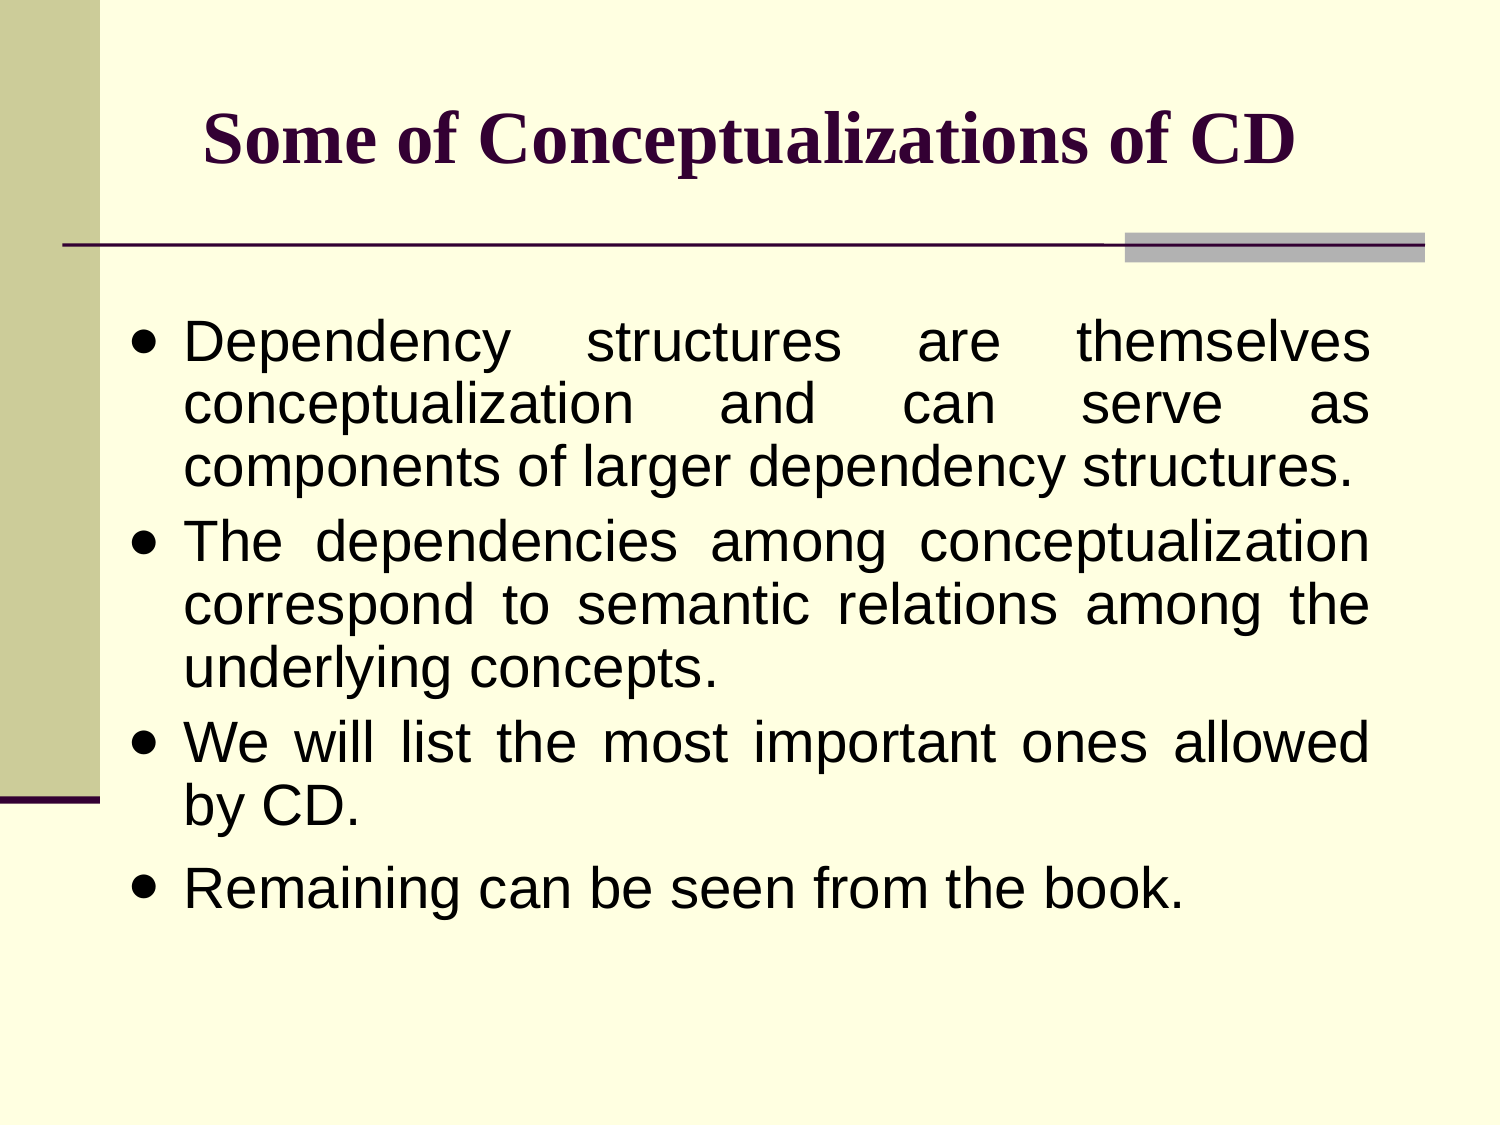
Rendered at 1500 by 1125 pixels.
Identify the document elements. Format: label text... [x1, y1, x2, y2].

list Dependency structures are themselves conceptualization and can serve as components of larger dependency structures. The dependencies among conceptualization correspond to semantic relations among the underlying concepts. We will list the most important ones allowed by CD. Remaining can be seen from the book. [112, 237, 1388, 1000]
title Some of Conceptualizations of CD [187, 45, 1425, 221]
